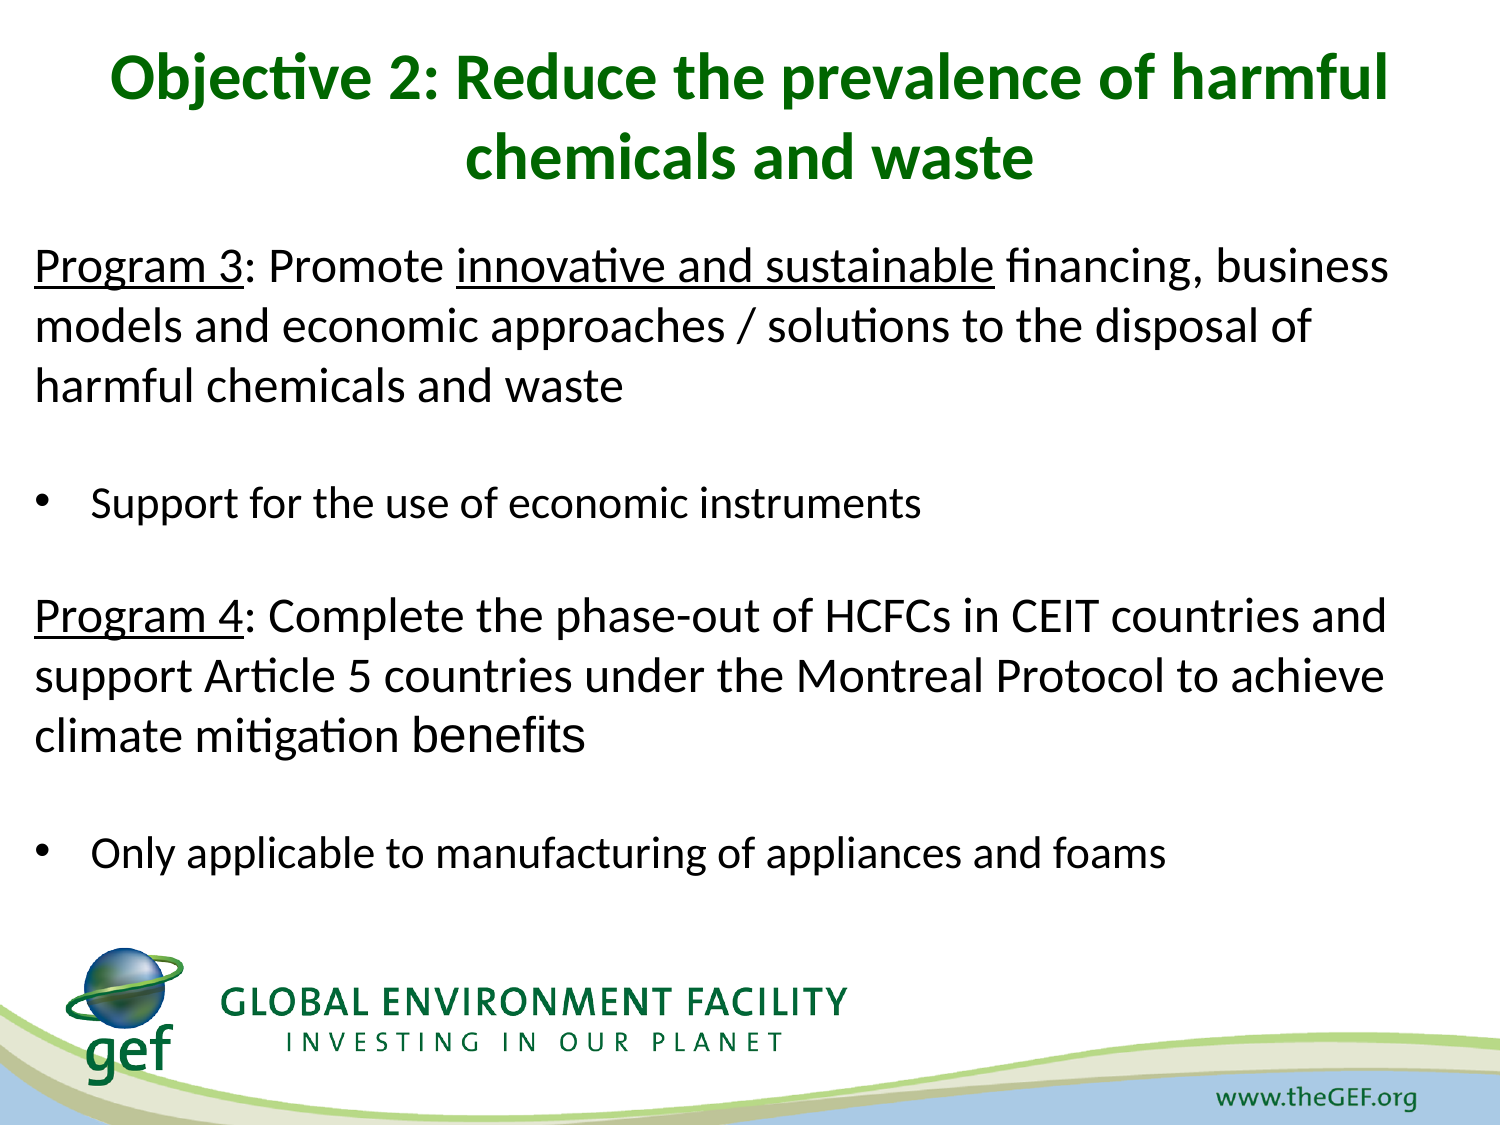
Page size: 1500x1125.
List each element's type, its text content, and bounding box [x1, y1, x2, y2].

title Objective 2: Reduce the prevalence of harmful chemicals and waste [31, 37, 1470, 188]
text_box Program 3: Promote innovative and sustainable financing, business models and economic approaches / solutions to the disposal of harmful chemicals and waste Support for the use of economic instruments Program 4: Complete the phase-out of HCFCs in CEIT countries and support Article 5 countries under the Montreal Protocol to achieve climate mitigation benefits Only applicable to manufacturing of appliances and foams [19, 224, 1482, 885]
picture [0, 920, 1500, 1125]
